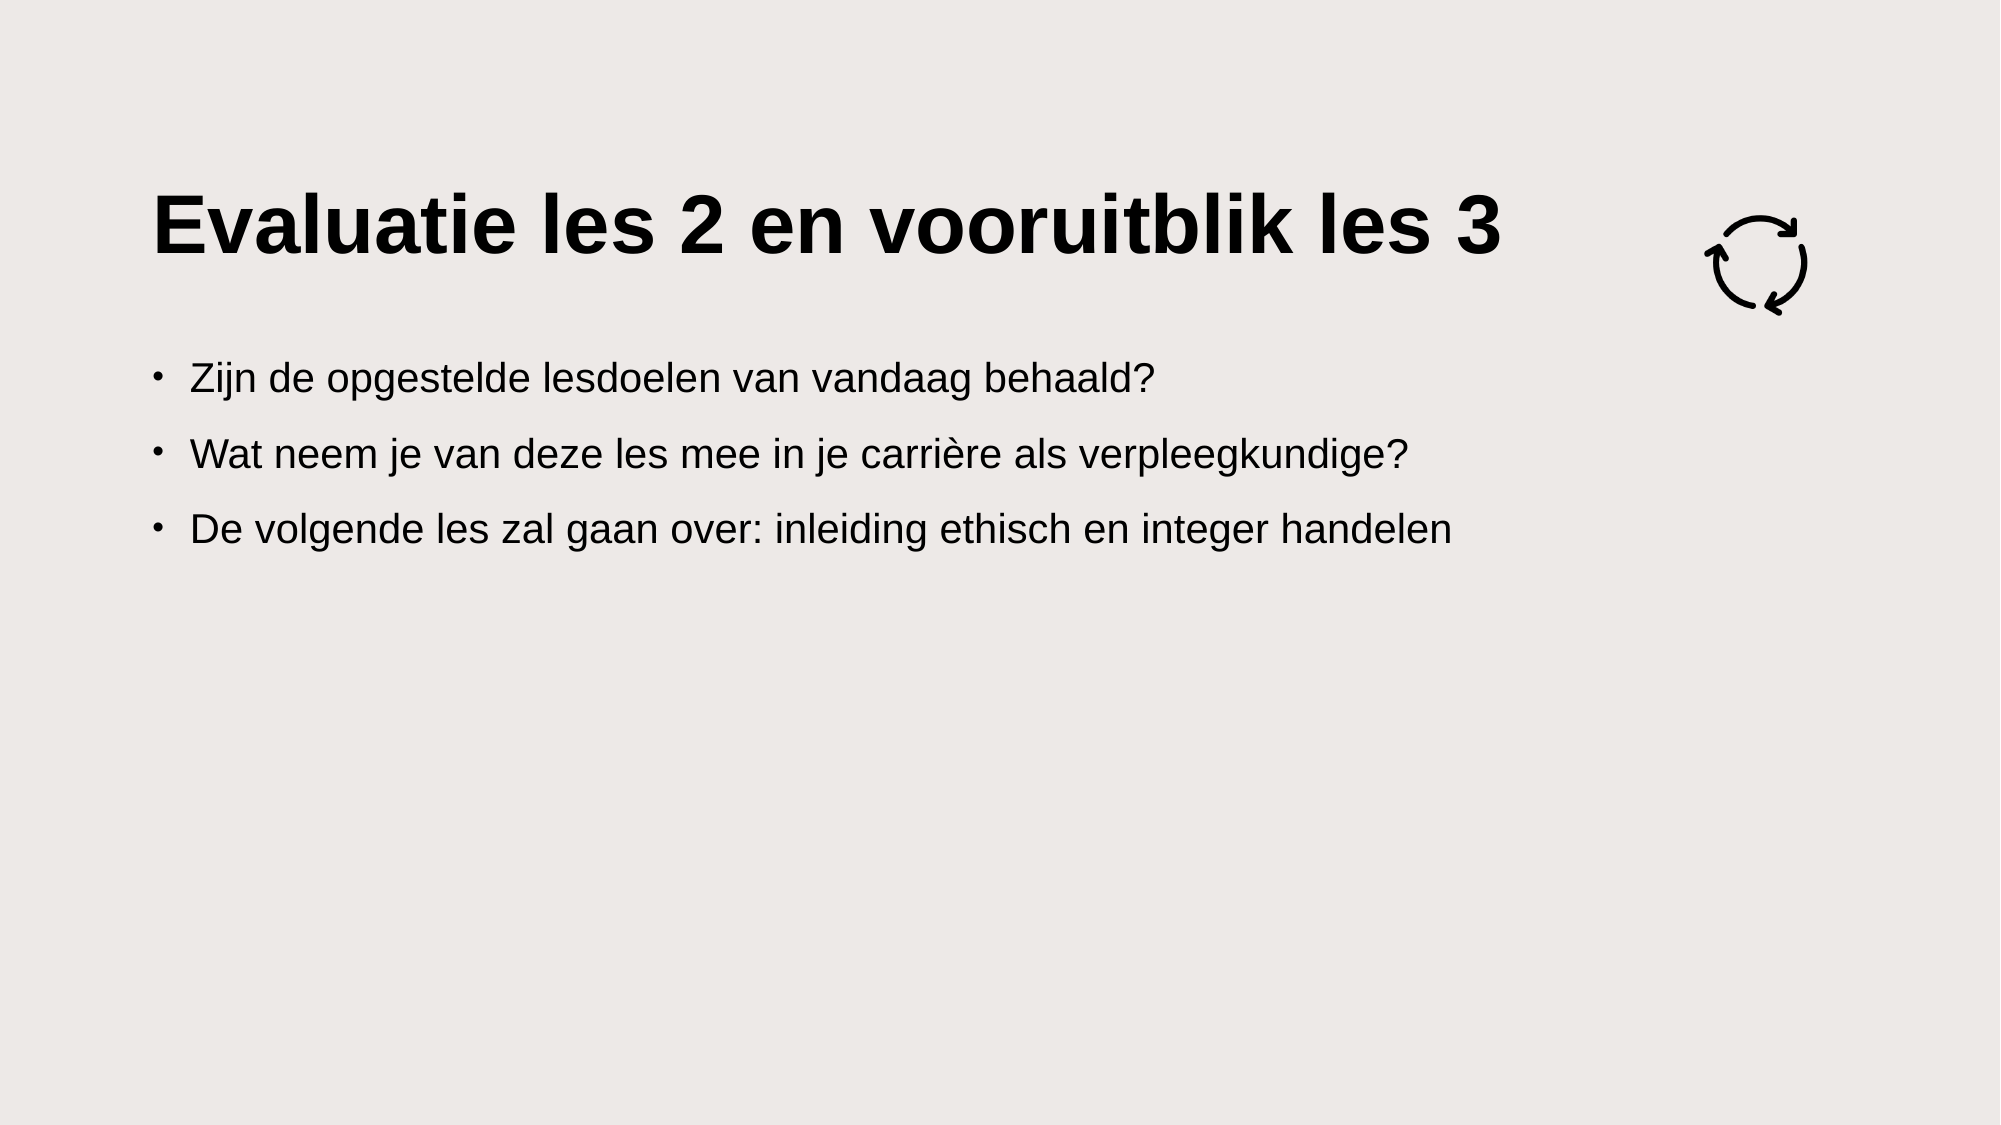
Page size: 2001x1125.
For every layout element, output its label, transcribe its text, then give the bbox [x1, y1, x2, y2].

title Evaluatie les 2 en vooruitblik les 3 [137, 95, 1863, 280]
picture [1682, 188, 1833, 339]
list Zijn de opgestelde lesdoelen van vandaag behaald? Wat neem je van deze les mee in je carrière als verpleegkundige? De volgende les zal gaan over: inleiding ethisch en integer handelen [137, 338, 1863, 1014]
